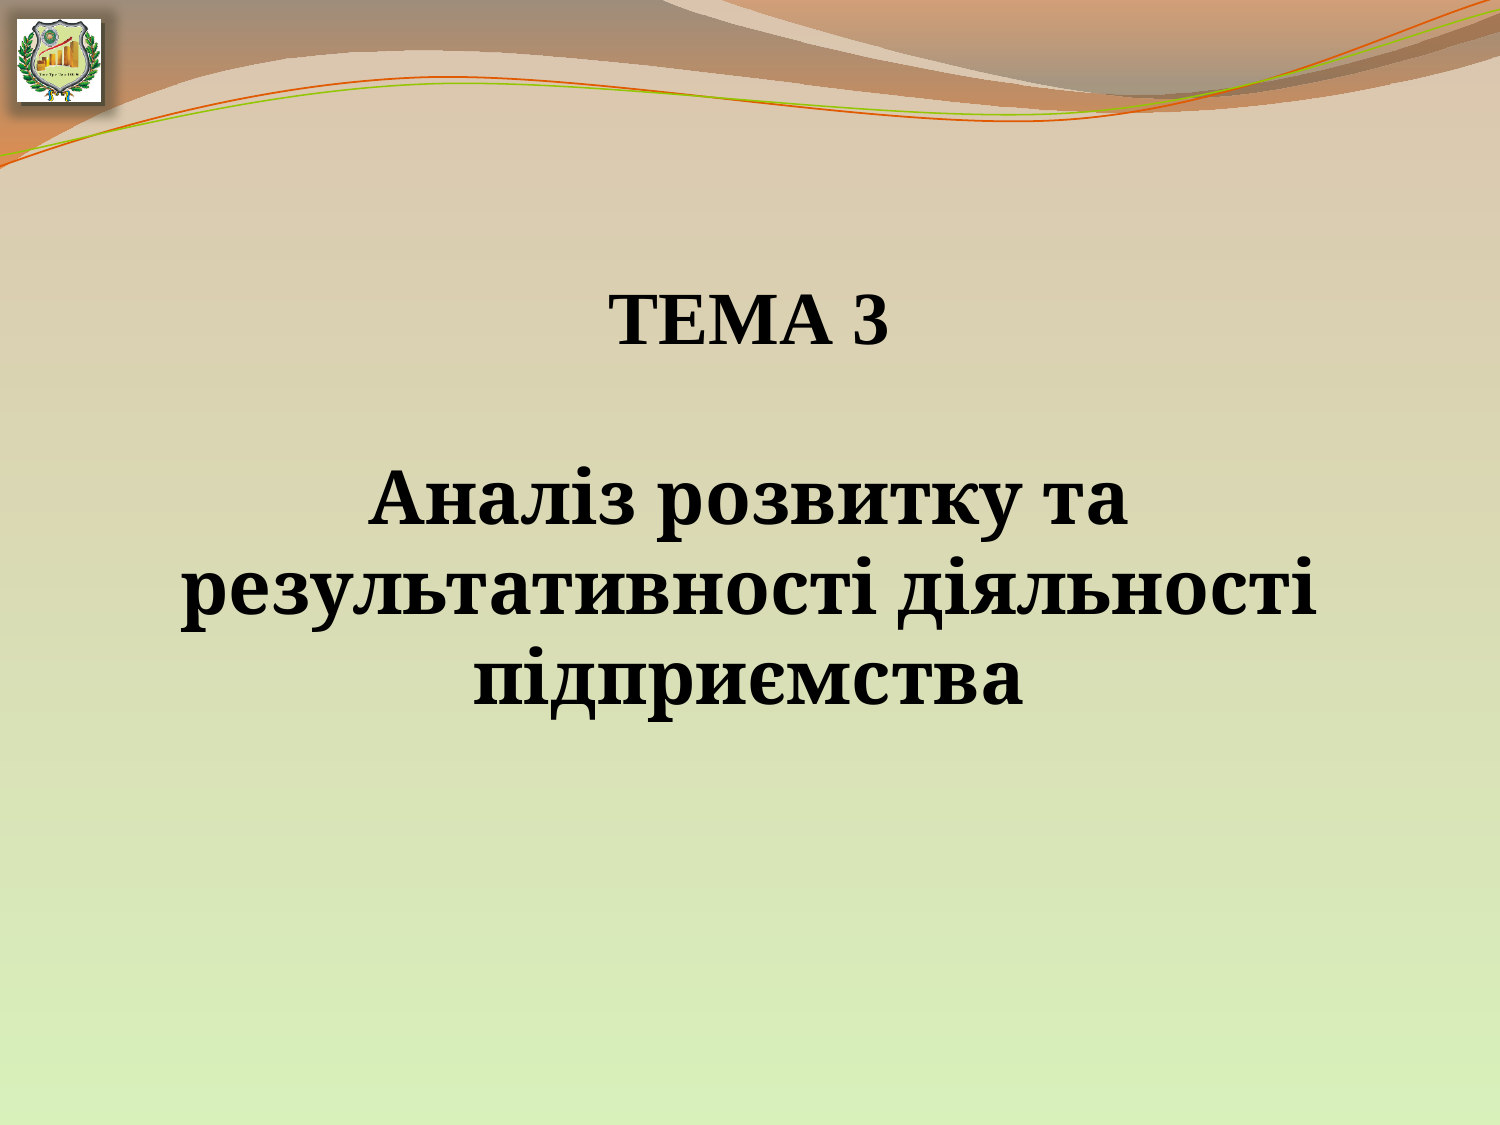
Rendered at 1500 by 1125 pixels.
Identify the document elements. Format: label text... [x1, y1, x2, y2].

text_box ТЕМА 3 Аналіз розвитку та результативності діяльності підприємства [153, 262, 1346, 887]
picture [17, 18, 101, 102]
